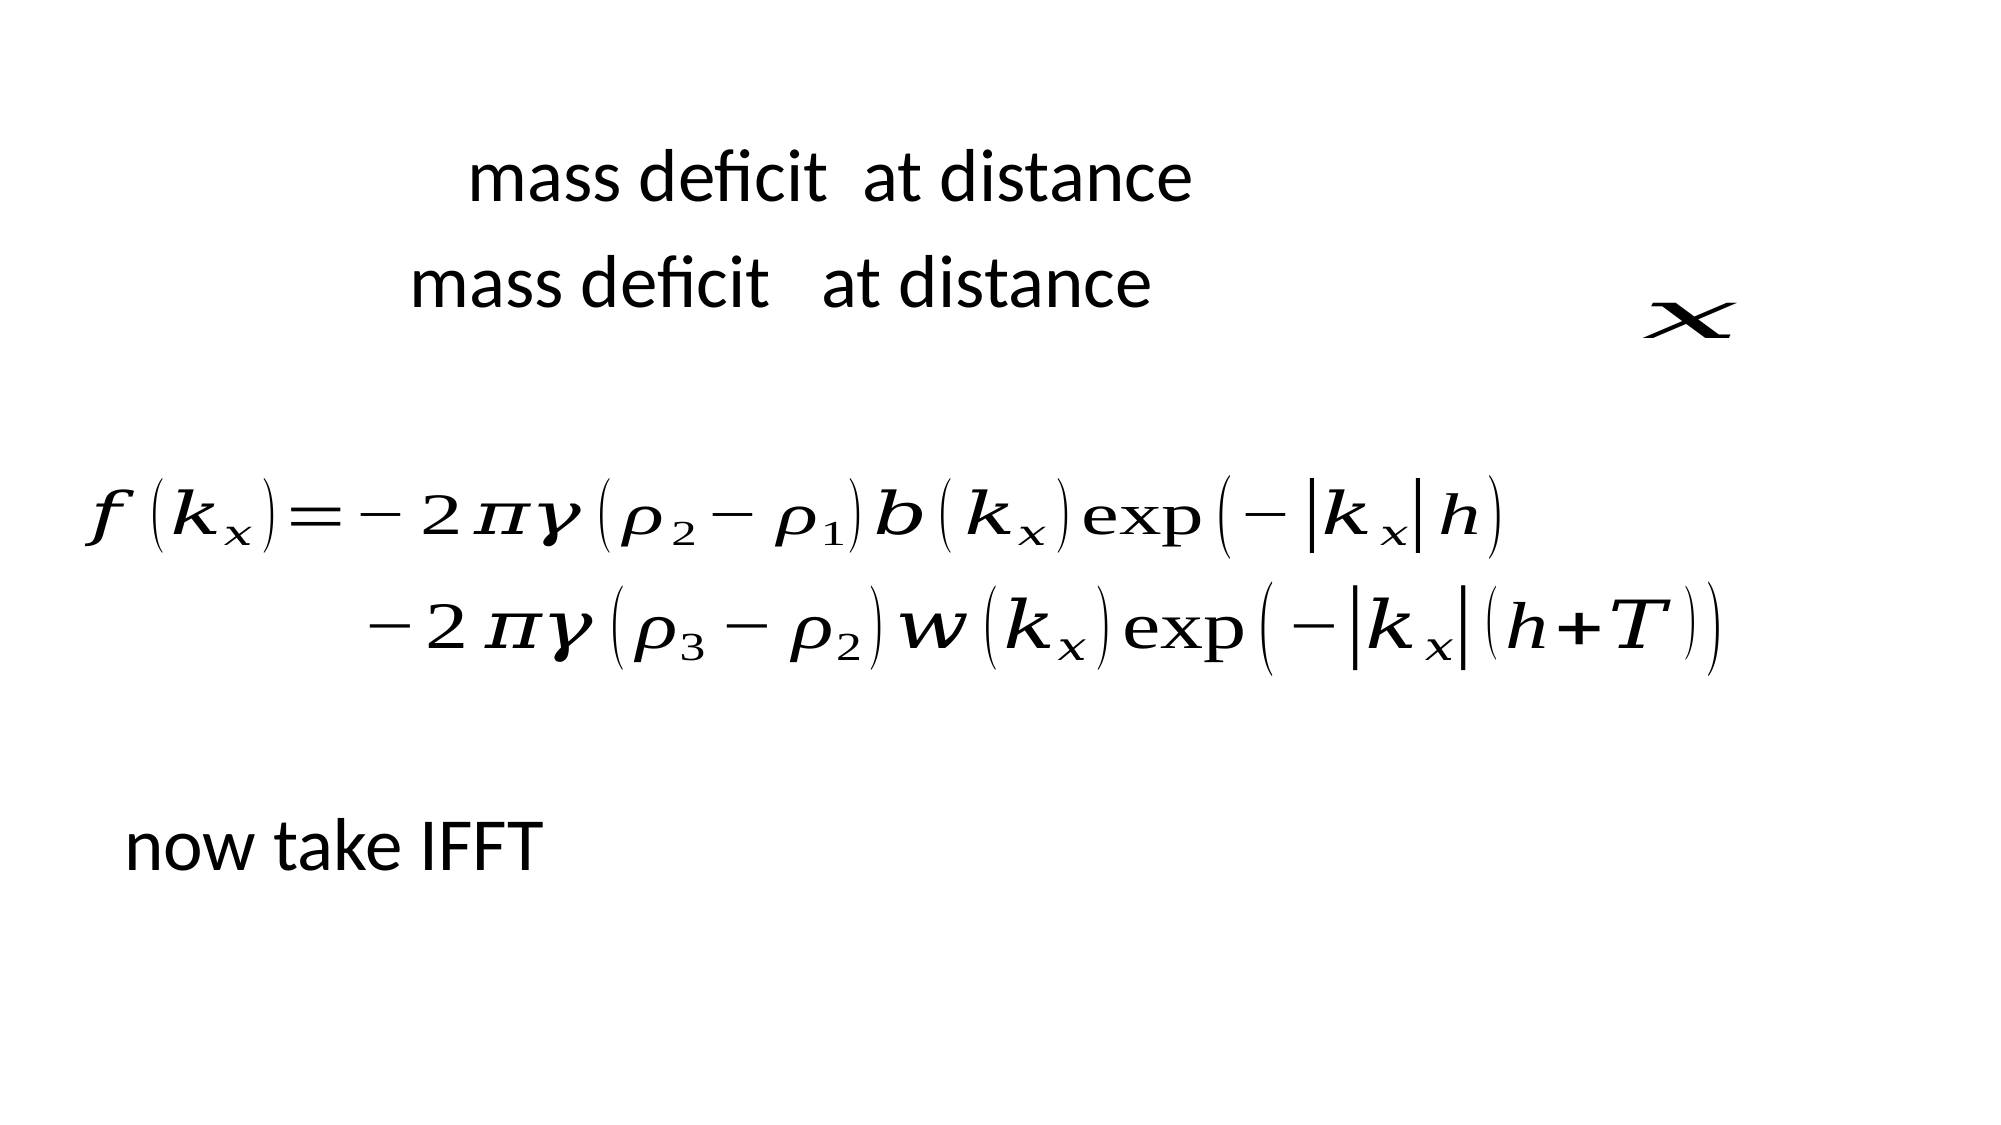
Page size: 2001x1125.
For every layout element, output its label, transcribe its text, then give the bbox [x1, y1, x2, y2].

text_box now take IFFT [109, 788, 559, 894]
